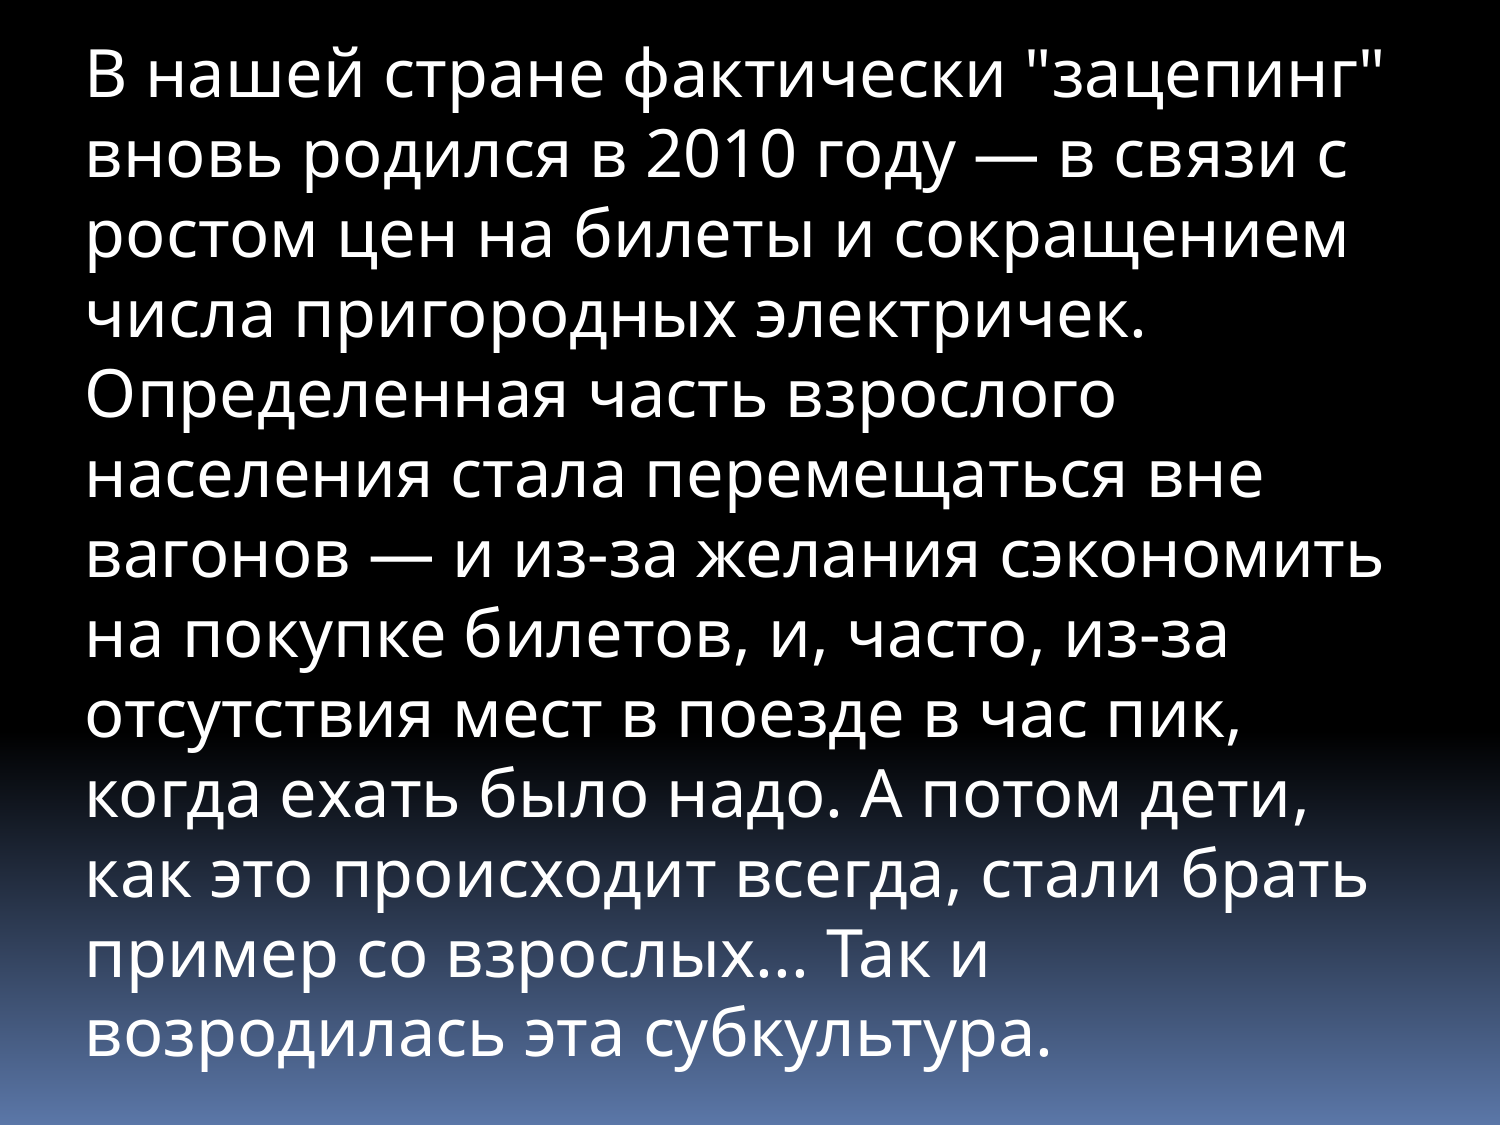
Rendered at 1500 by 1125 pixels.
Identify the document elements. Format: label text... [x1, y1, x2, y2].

text_box В нашей стране фактически "зацепинг" вновь родился в 2010 году — в связи с ростом цен на билеты и сокращением числа пригородных электричек. Определенная часть взрослого населения стала перемещаться вне вагонов — и из-за желания сэкономить на покупке билетов, и, часто, из-за отсутствия мест в поезде в час пик, когда ехать было надо. А потом дети, как это происходит всегда, стали брать пример со взрослых... Так и возродилась эта субкультура. [70, 23, 1407, 1078]
